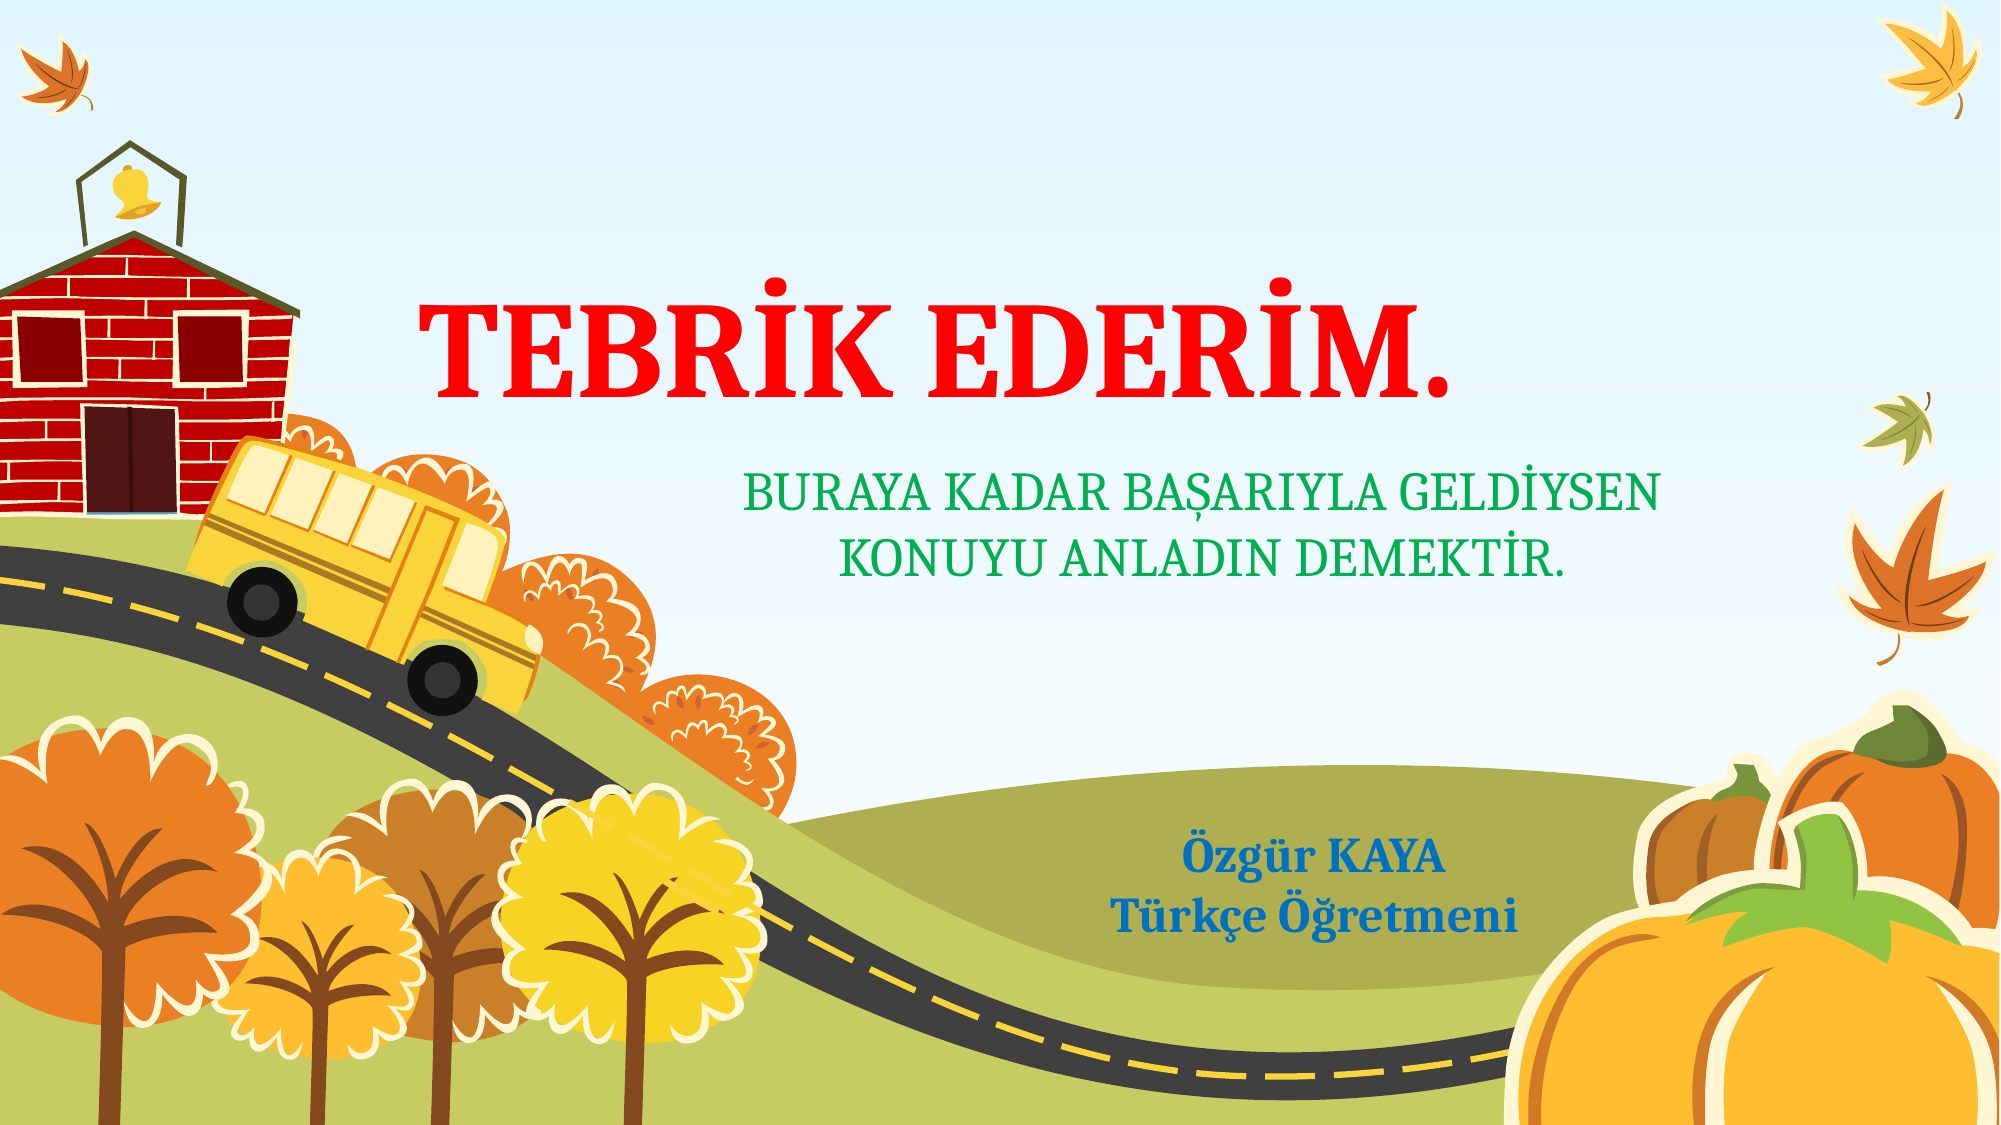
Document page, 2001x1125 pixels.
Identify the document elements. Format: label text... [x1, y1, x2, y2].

subtitle BURAYA KADAR BAŞARIYLA GELDİYSEN KONUYU ANLADIN DEMEKTİR. [621, 447, 1784, 598]
title TEBRİK EDERİM. [168, 63, 1705, 435]
text_box Özgür KAYA Türkçe Öğretmeni [1060, 814, 1569, 950]
